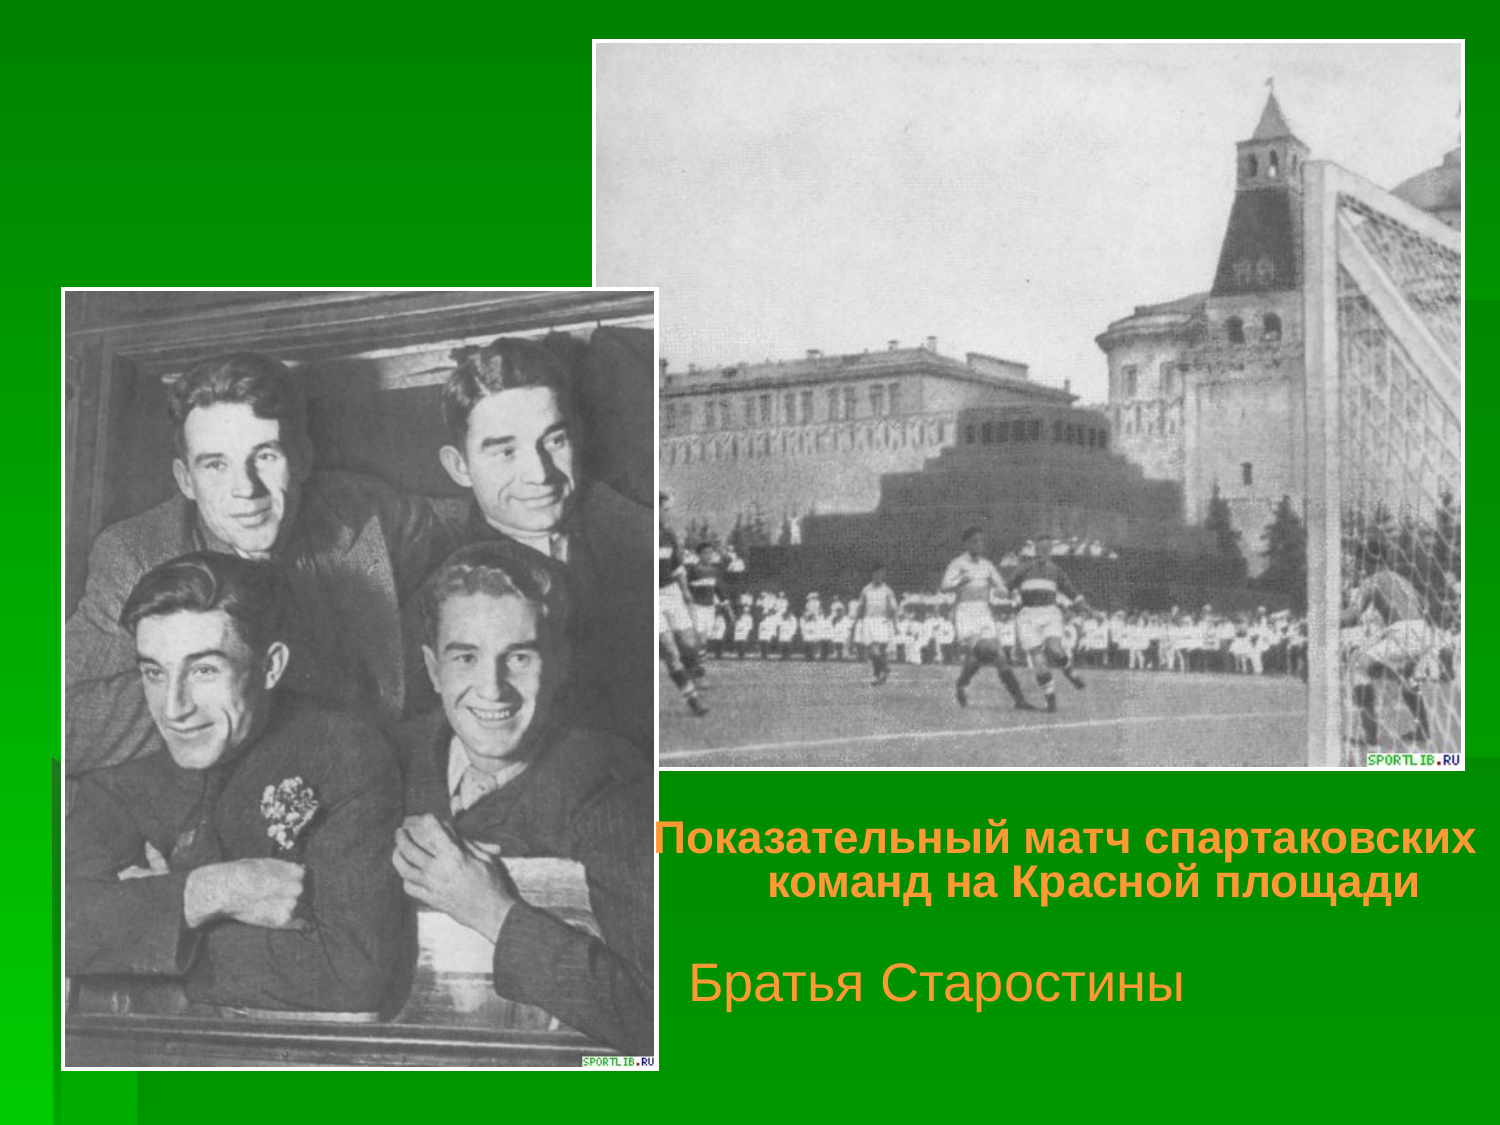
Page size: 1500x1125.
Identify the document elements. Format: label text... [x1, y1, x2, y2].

text_box Братья Старостины [679, 952, 1459, 1019]
text_box Показательный матч спартаковских команд на Красной площади [660, 810, 1500, 914]
picture [64, 42, 1462, 1067]
